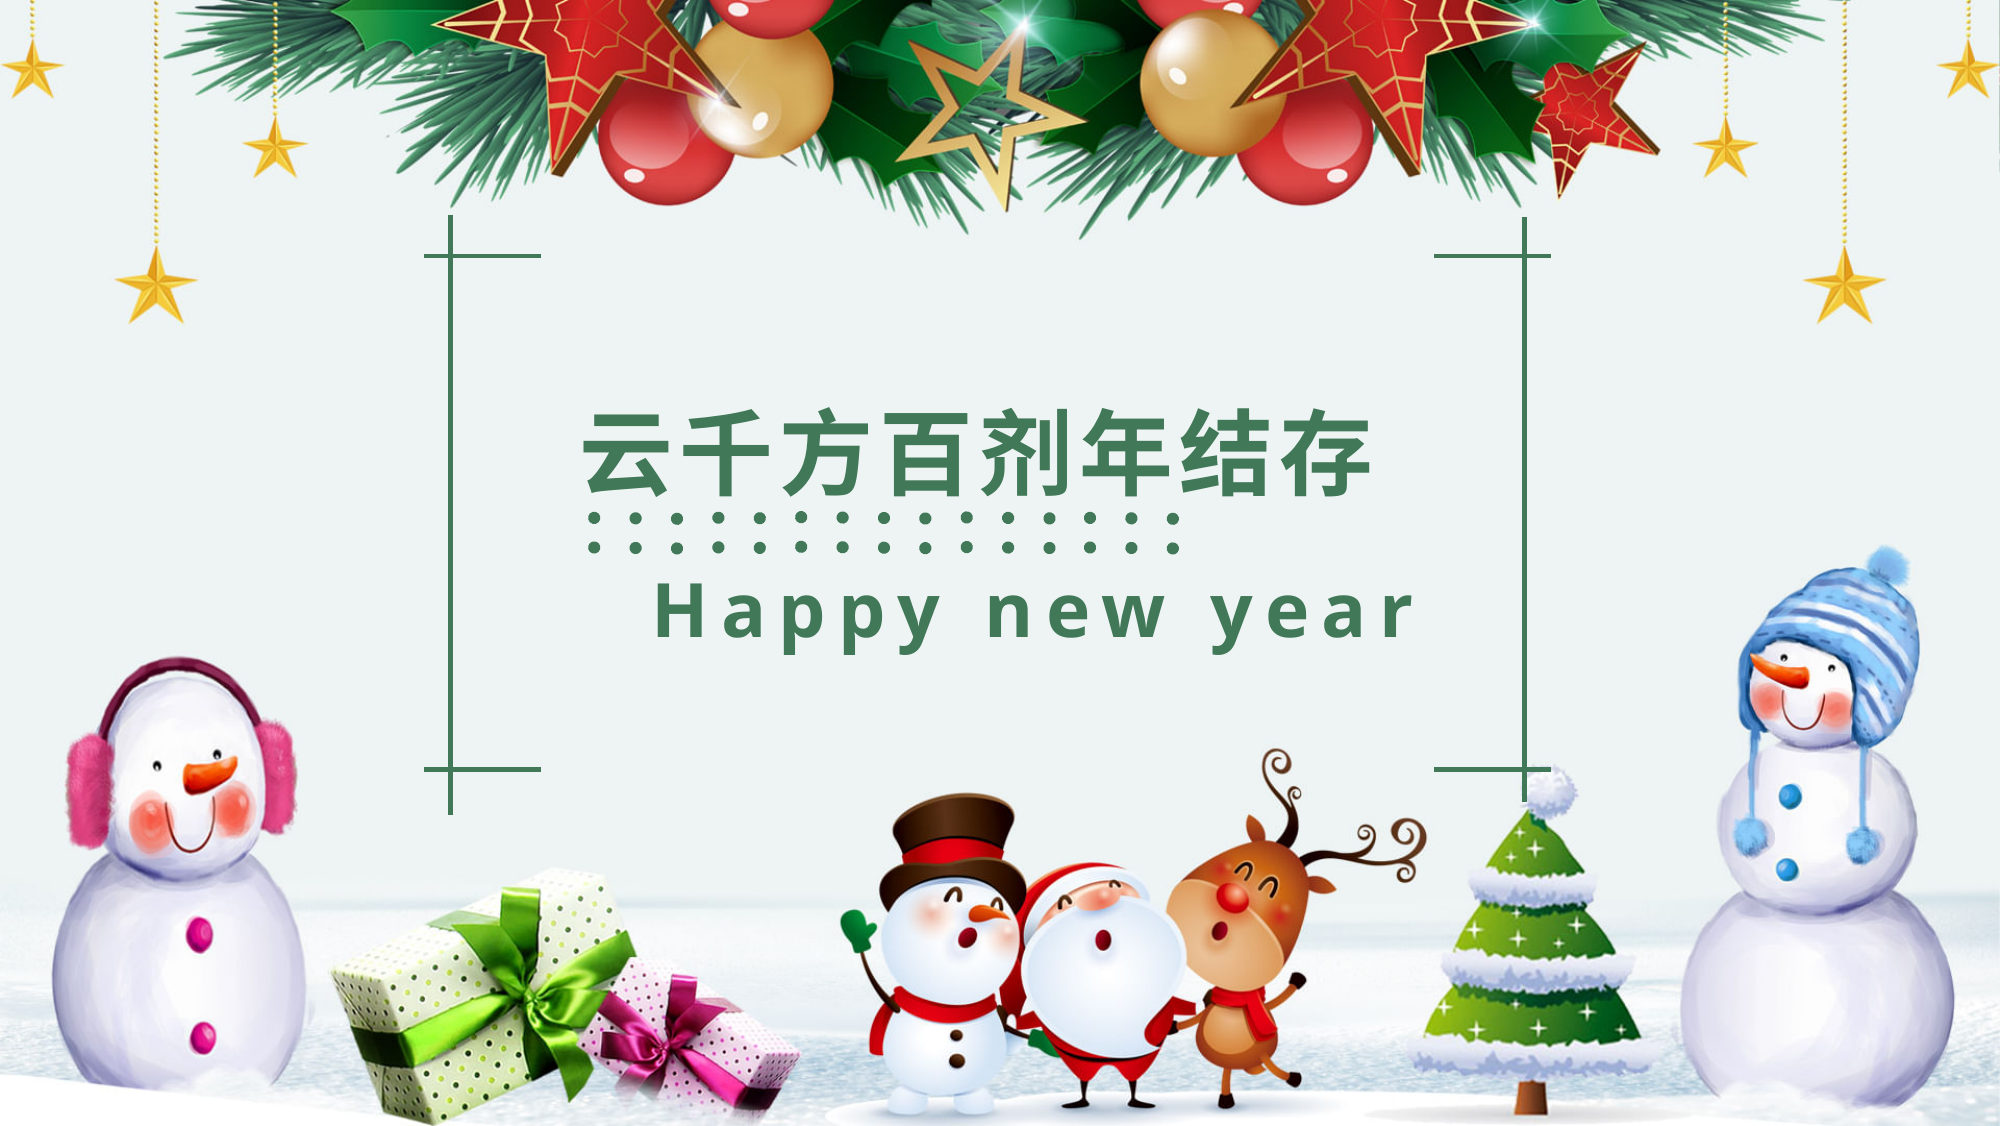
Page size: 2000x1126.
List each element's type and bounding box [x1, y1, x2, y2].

text_box [687, 0, 1288, 386]
text_box [564, 386, 1500, 661]
text_box [588, 510, 1179, 555]
text_box [687, 661, 1288, 1079]
picture [0, 0, 2000, 1126]
